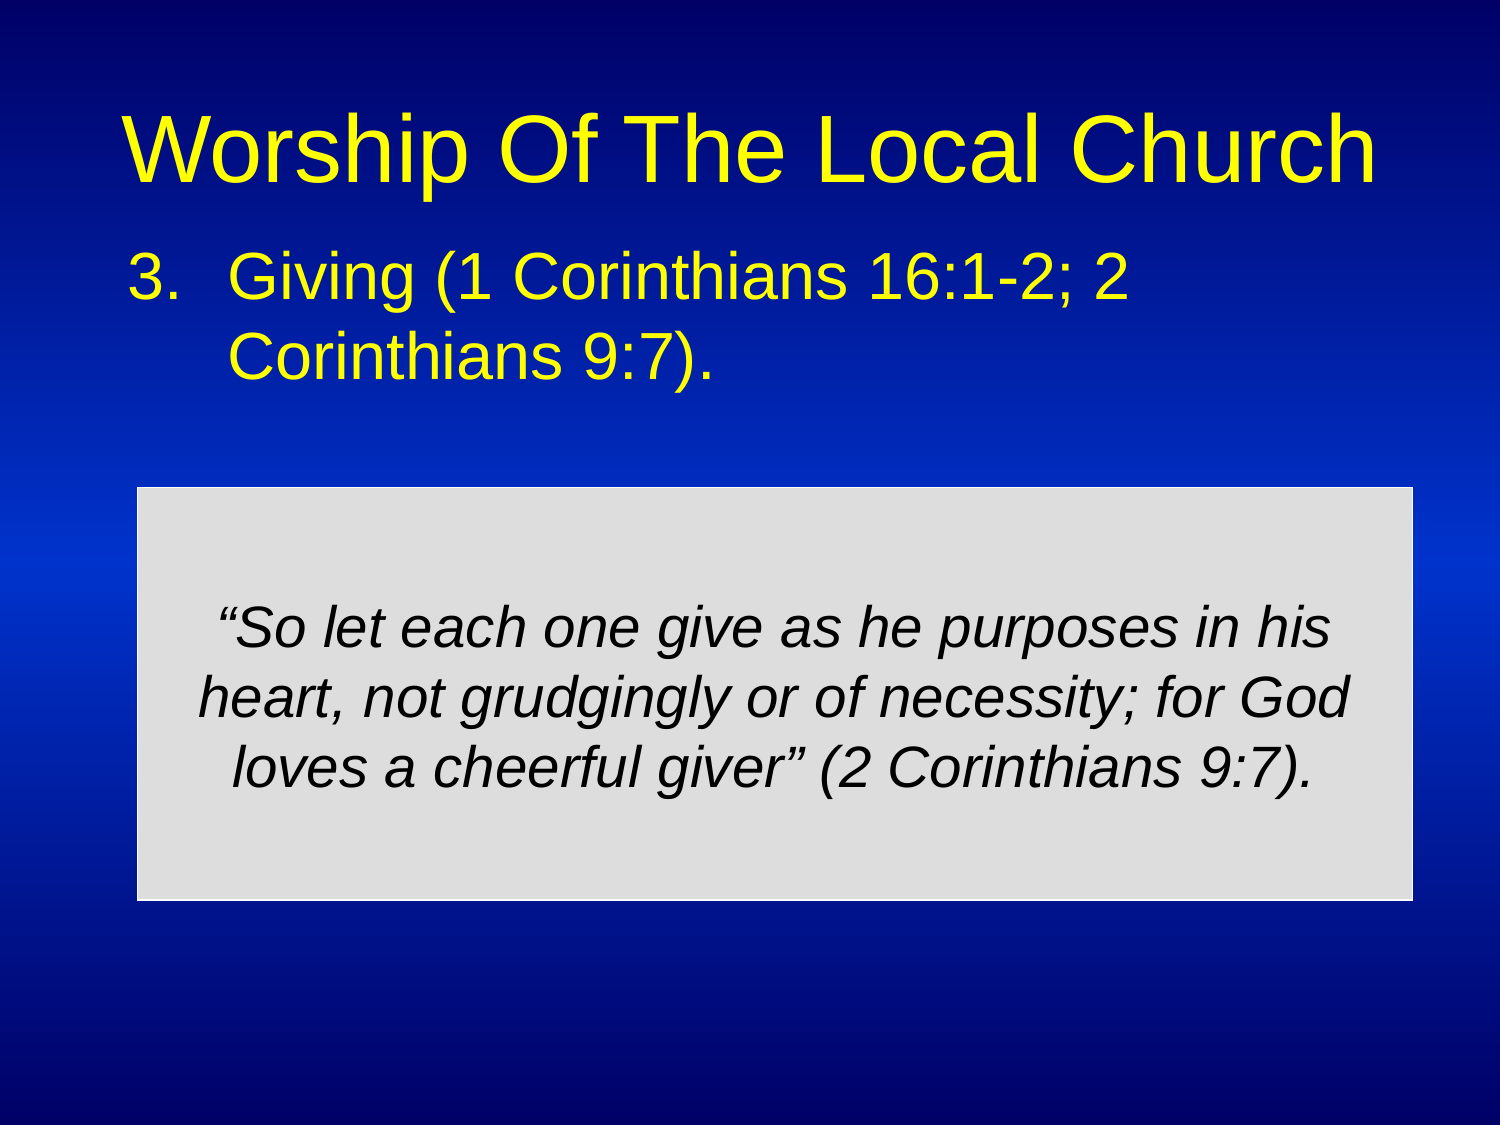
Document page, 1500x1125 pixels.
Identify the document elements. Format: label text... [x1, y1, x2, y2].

text_box “So let each one give as he purposes in his heart, not grudgingly or of necessity; for God loves a cheerful giver” (2 Corinthians 9:7). [137, 487, 1413, 900]
title Worship Of The Local Church [37, 50, 1463, 238]
list Giving (1 Corinthians 16:1-2; 2 Corinthians 9:7). [112, 224, 1463, 1125]
